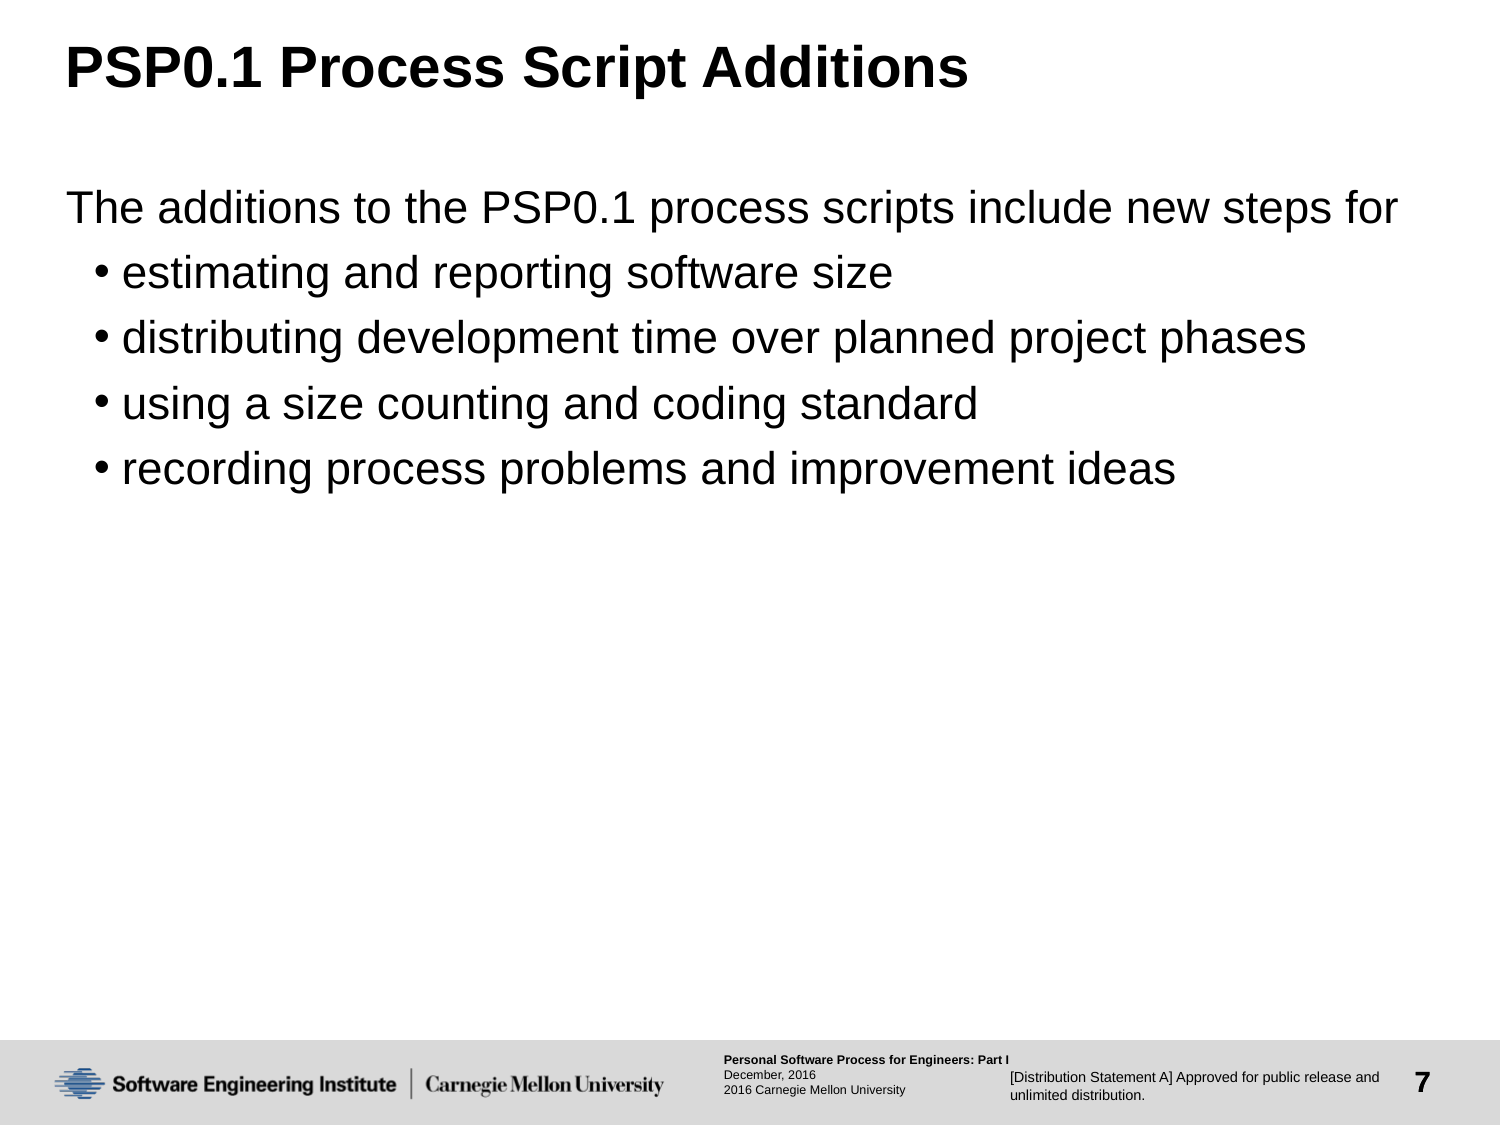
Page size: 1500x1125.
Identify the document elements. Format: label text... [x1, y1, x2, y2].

list The additions to the PSP0.1 process scripts include new steps for estimating and reporting software size distributing development time over planned project phases using a size counting and coding standard recording process problems and improvement ideas [65, 177, 1431, 1000]
picture [46, 1061, 673, 1104]
title PSP0.1 Process Script Additions [65, 37, 1313, 148]
